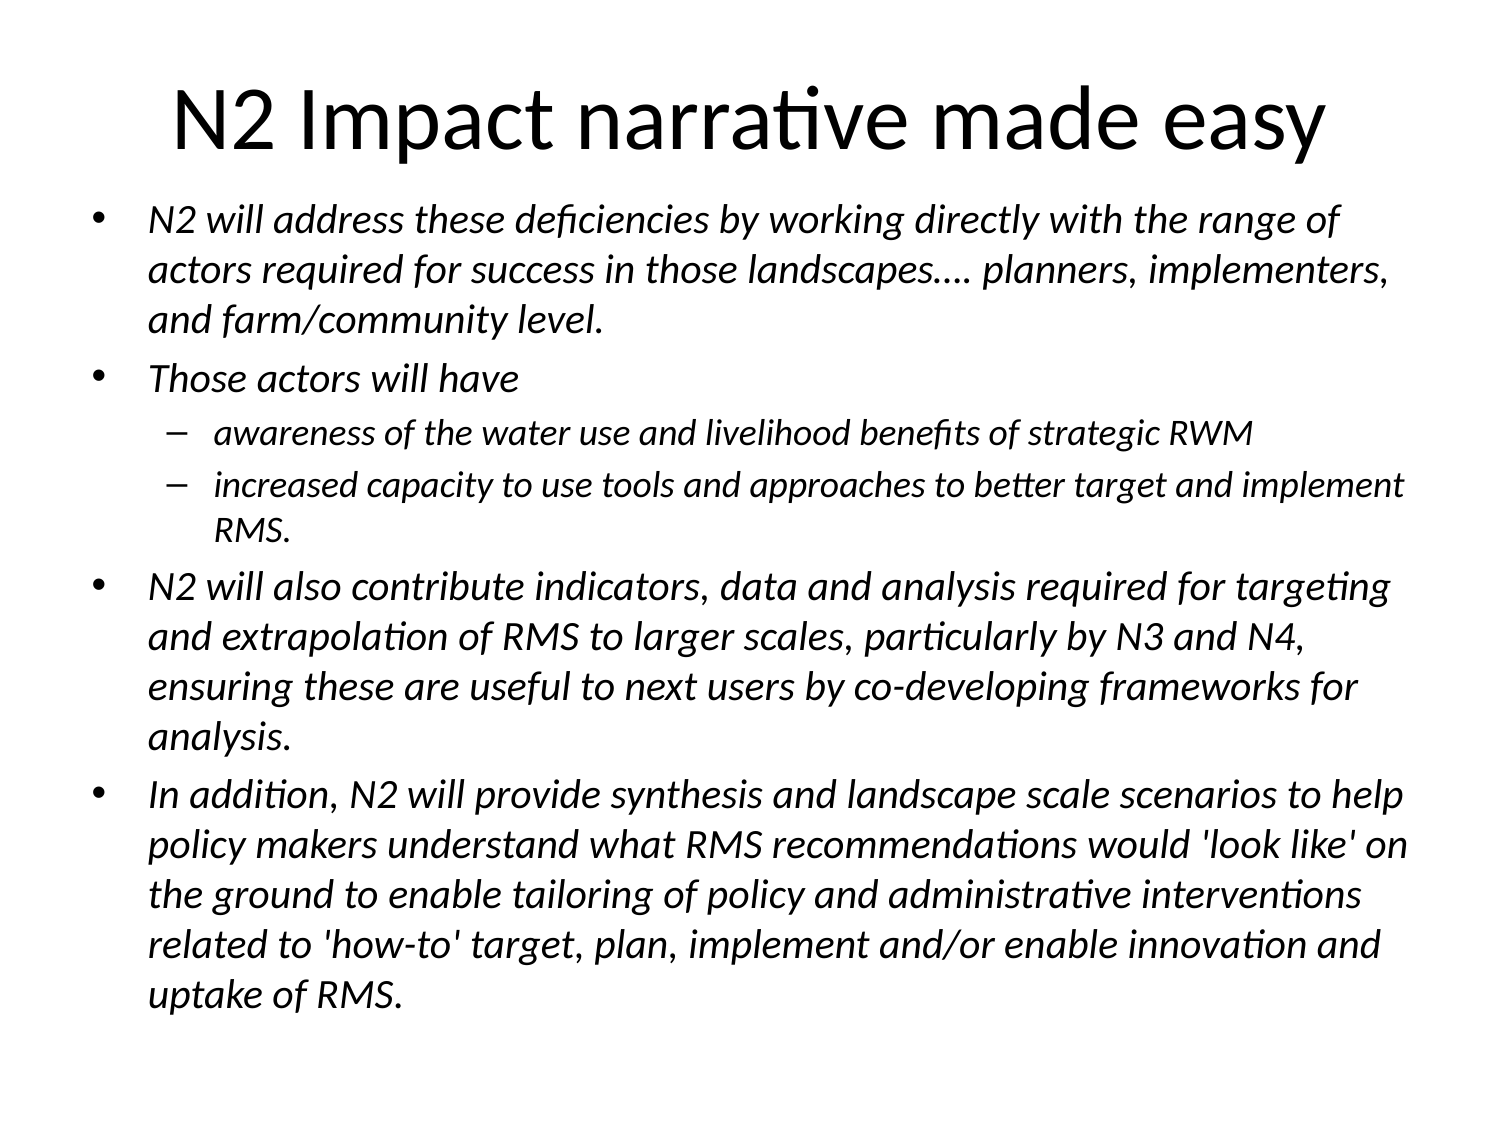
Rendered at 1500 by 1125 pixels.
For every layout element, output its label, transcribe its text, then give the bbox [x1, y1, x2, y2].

title N2 Impact narrative made easy [75, 19, 1425, 207]
list N2 will address these deficiencies by working directly with the range of actors required for success in those landscapes…. planners, implementers, and farm/community level. Those actors will have awareness of the water use and livelihood benefits of strategic RWM increased capacity to use tools and approaches to better target and implement RMS. N2 will also contribute indicators, data and analysis required for targeting and extrapolation of RMS to larger scales, particularly by N3 and N4, ensuring these are useful to next users by co-developing frameworks for analysis. In addition, N2 will provide synthesis and landscape scale scenarios to help policy makers understand what RMS recommendations would 'look like' on the ground to enable tailoring of policy and administrative interventions related to 'how-to' target, plan, implement and/or enable innovation and uptake of RMS. [76, 184, 1427, 927]
